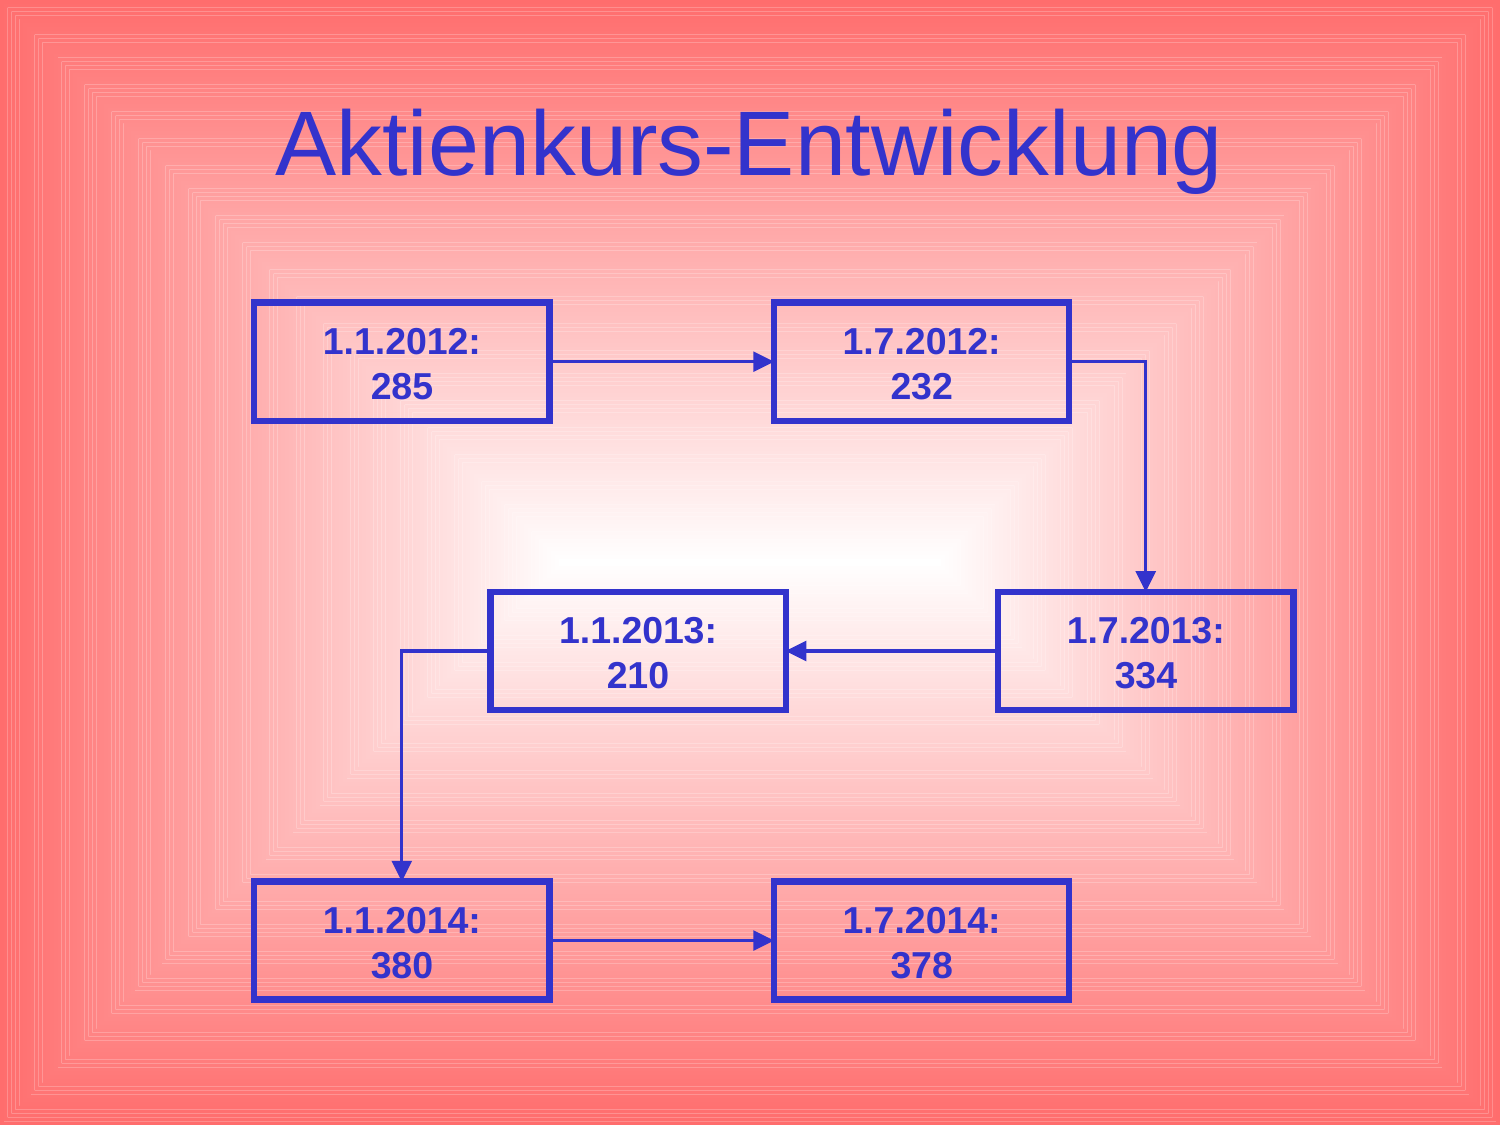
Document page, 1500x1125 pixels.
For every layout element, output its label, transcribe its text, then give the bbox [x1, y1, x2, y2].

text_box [253, 302, 1294, 1000]
title Aktienkurs-Entwicklung [74, 44, 1426, 233]
